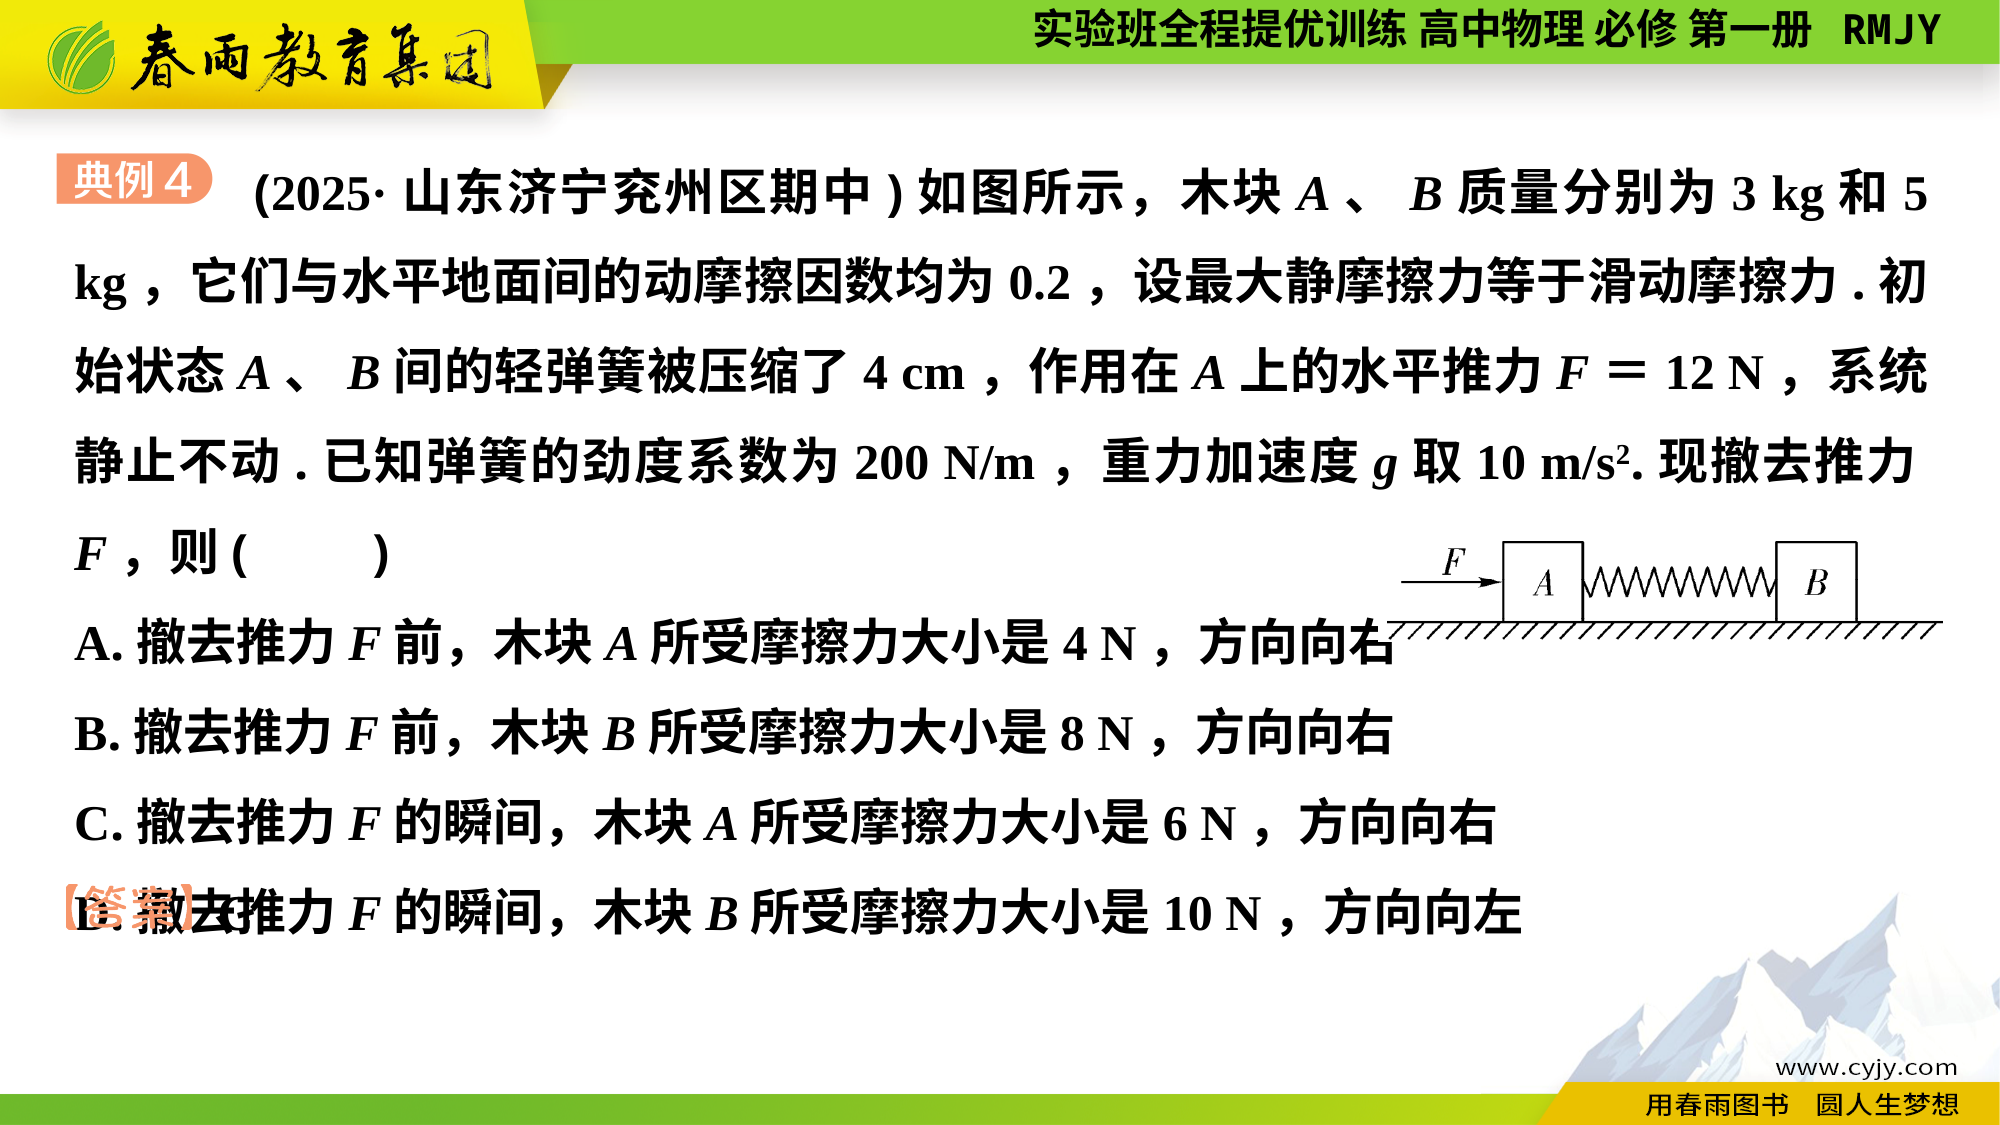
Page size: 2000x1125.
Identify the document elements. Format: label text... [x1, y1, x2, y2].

picture [0, 0, 2000, 1125]
text_box C [202, 872, 269, 948]
list (2025·山东济宁兖州区期中)如图所示，木块A、B质量分别为3 kg和5 kg，它们与水平地面间的动摩擦因数均为0.2，设最大静摩擦力等于滑动摩擦力.初始状态A、B间的轻弹簧被压缩了4 cm，作用在A上的水平推力F＝12 N，系统静止不动.已知弹簧的劲度系数为200 N/m，重力加速度g取10 m/s2.现撤去推力F，则( ) A.撤去推力F前，木块A所受摩擦力大小是4 N，方向向右 B.撤去推力F前，木块B所受摩擦力大小是8 N，方向向右 C.撤去推力F的瞬间，木块A所受摩擦力大小是6 N，方向向右 D.撤去推力F的瞬间，木块B所受摩擦力大小是10 N，方向向左 [59, 122, 1944, 865]
